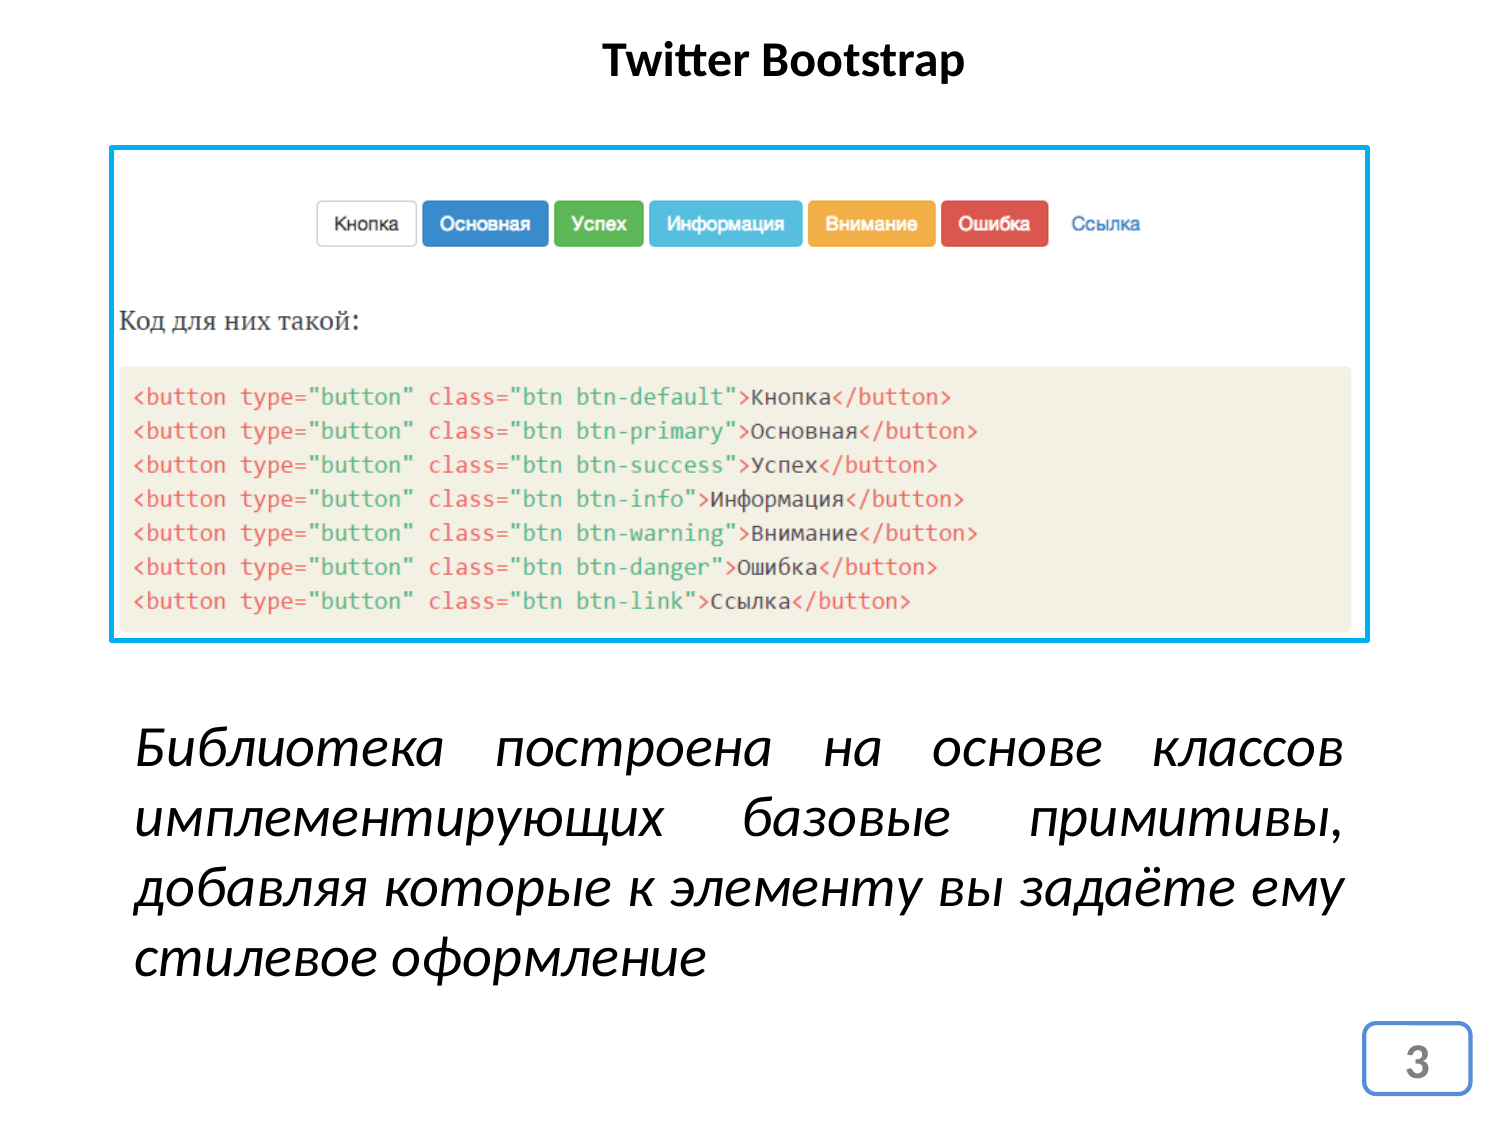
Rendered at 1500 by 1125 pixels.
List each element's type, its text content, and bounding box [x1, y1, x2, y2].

picture [115, 151, 1364, 637]
text_box <number> [1362, 1021, 1473, 1097]
text_box Twitter Bootstrap [587, 19, 981, 94]
text_box Библиотека построена на основе классов имплементирующих базовые примитивы, добавляя которые к элементу вы задаёте ему стилевое оформление [120, 700, 1361, 995]
